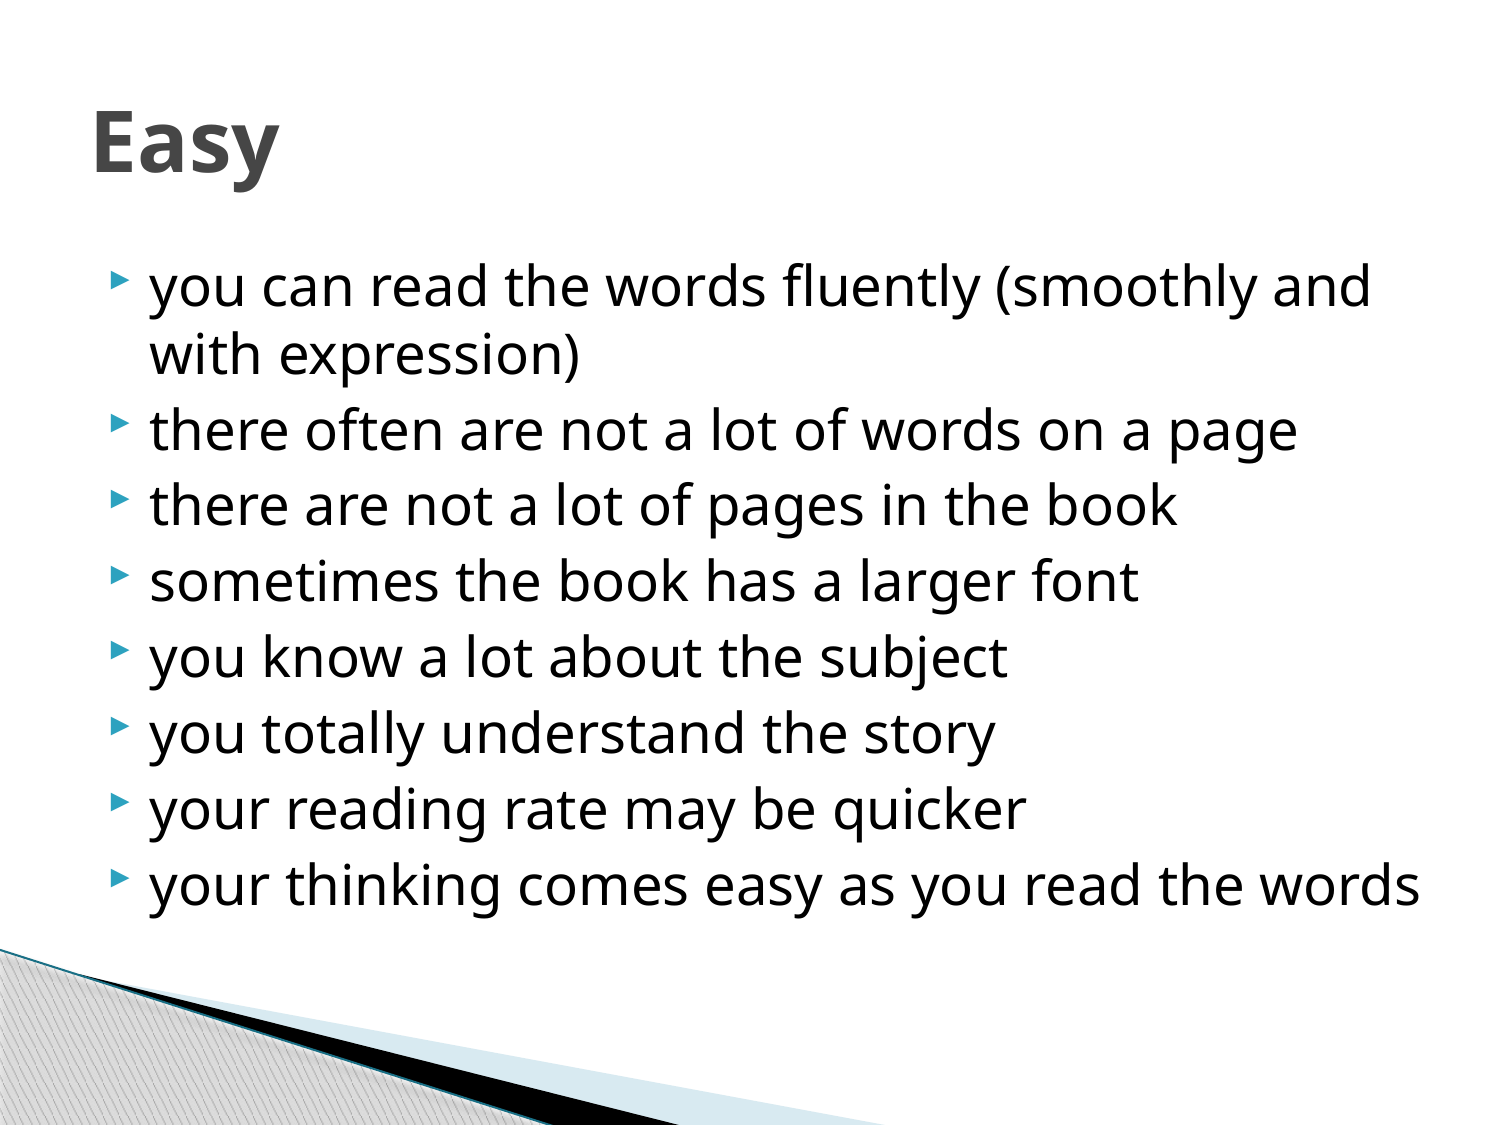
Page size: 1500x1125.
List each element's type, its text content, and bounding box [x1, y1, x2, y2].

title Easy [75, 45, 1425, 233]
list you can read the words fluently (smoothly and with expression) there often are not a lot of words on a page there are not a lot of pages in the book sometimes the book has a larger font you know a lot about the subject you totally understand the story your reading rate may be quicker your thinking comes easy as you read the words [75, 243, 1450, 986]
